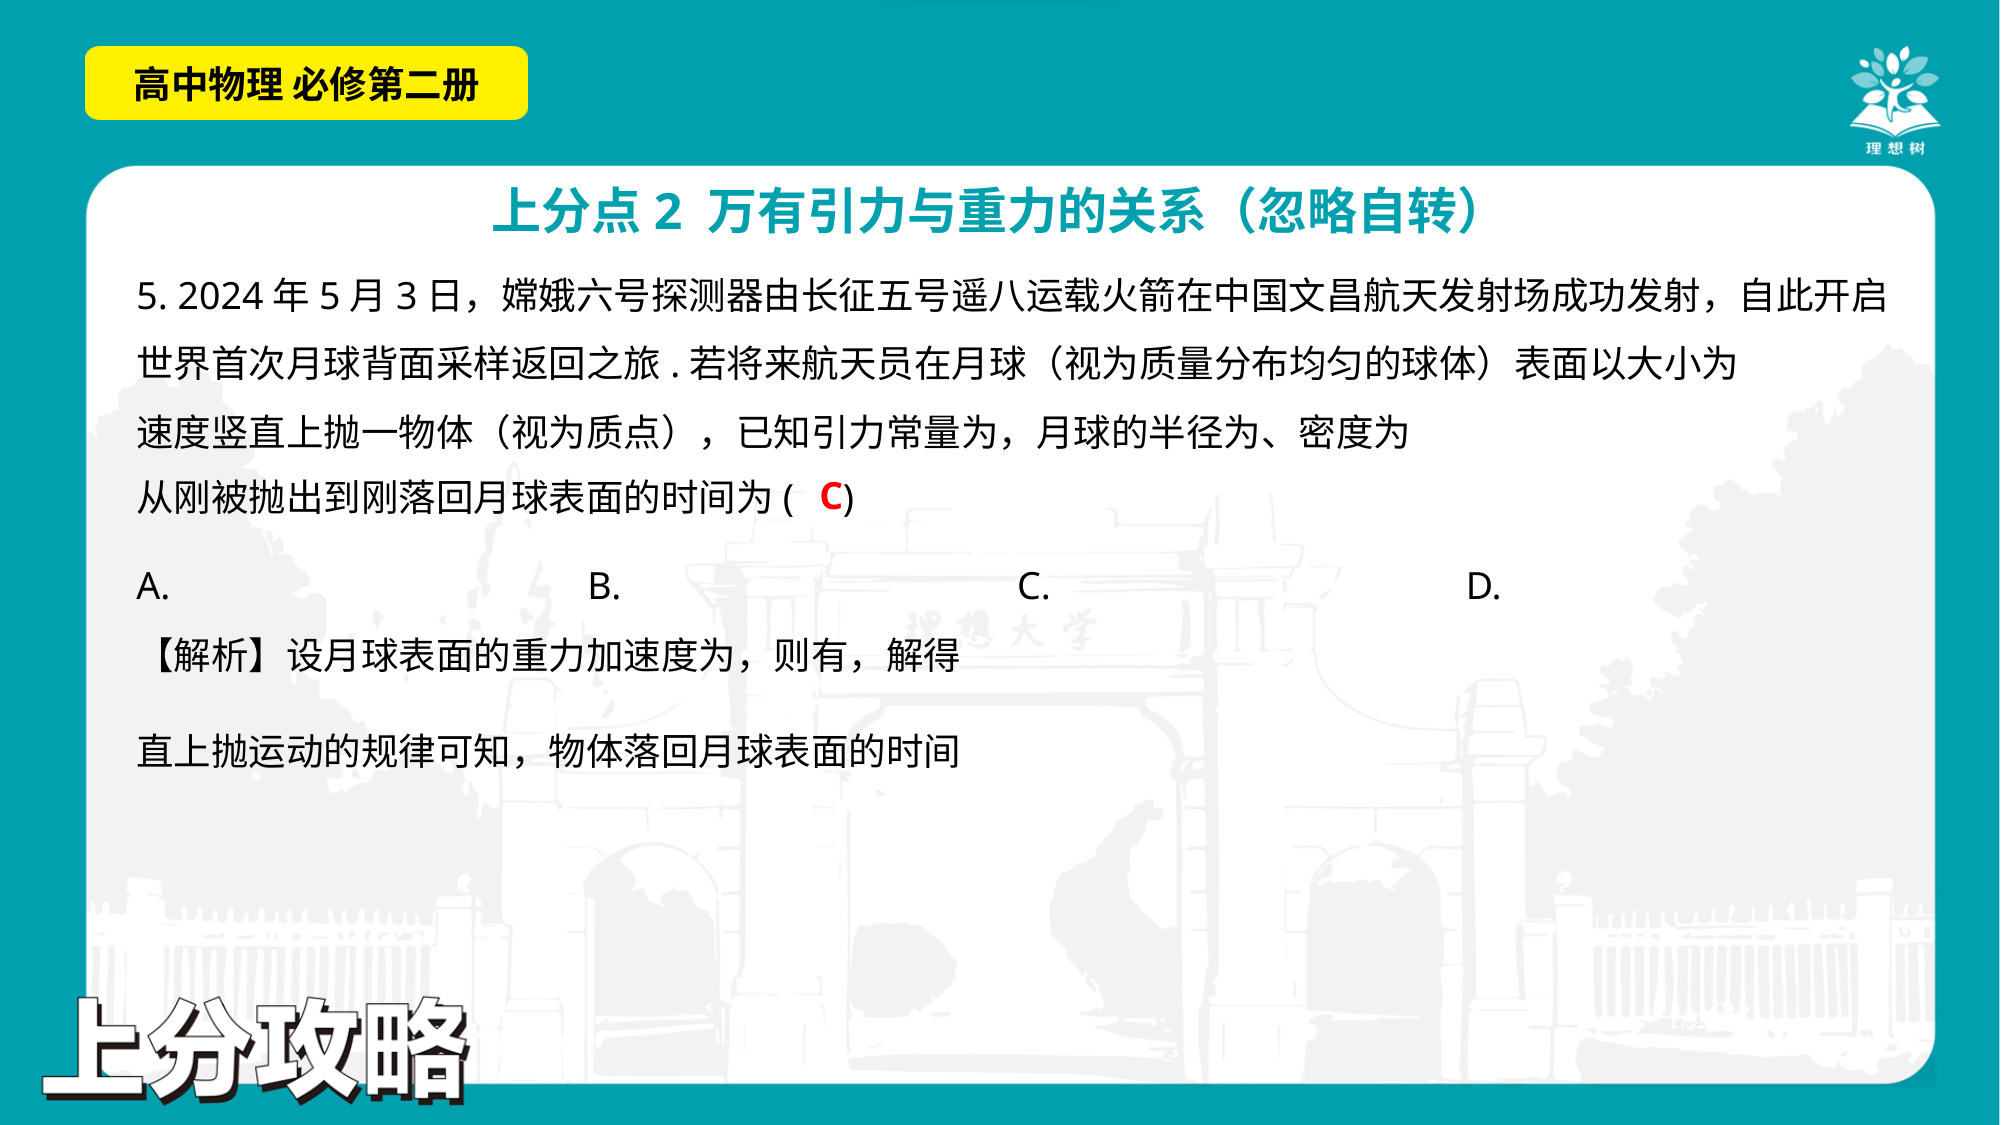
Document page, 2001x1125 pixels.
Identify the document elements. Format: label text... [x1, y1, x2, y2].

picture [0, 0, 2000, 1125]
text_box C [804, 452, 859, 511]
